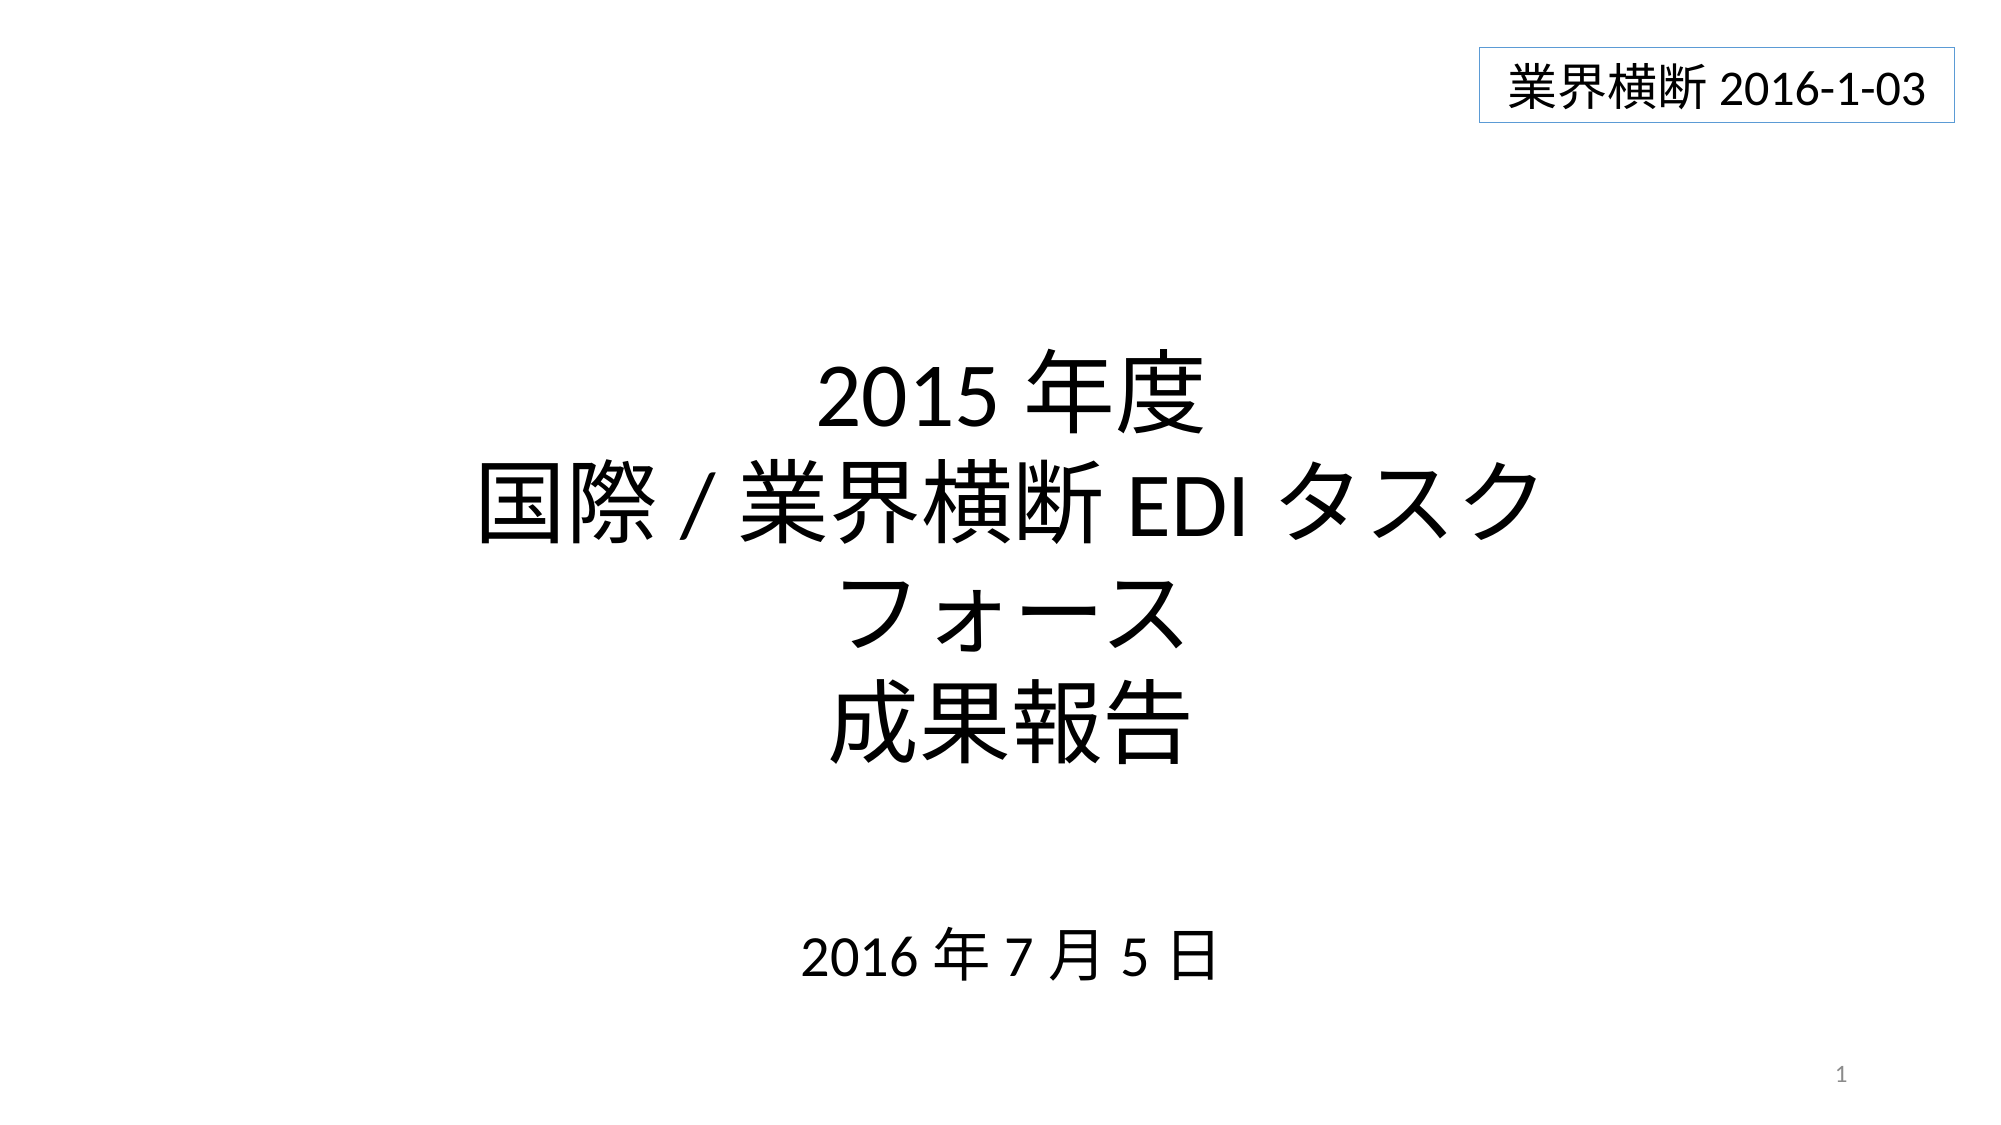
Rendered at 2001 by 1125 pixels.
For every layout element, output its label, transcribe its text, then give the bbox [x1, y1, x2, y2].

text_box 2016年7月5日 [585, 910, 1438, 996]
text_box 業界横断2016-1-03 [1479, 47, 1955, 123]
slide_number 1 [1412, 1042, 1863, 1103]
text_box 2015年度 国際/業界横断EDIタスクフォース 成果報告 [343, 327, 1680, 782]
